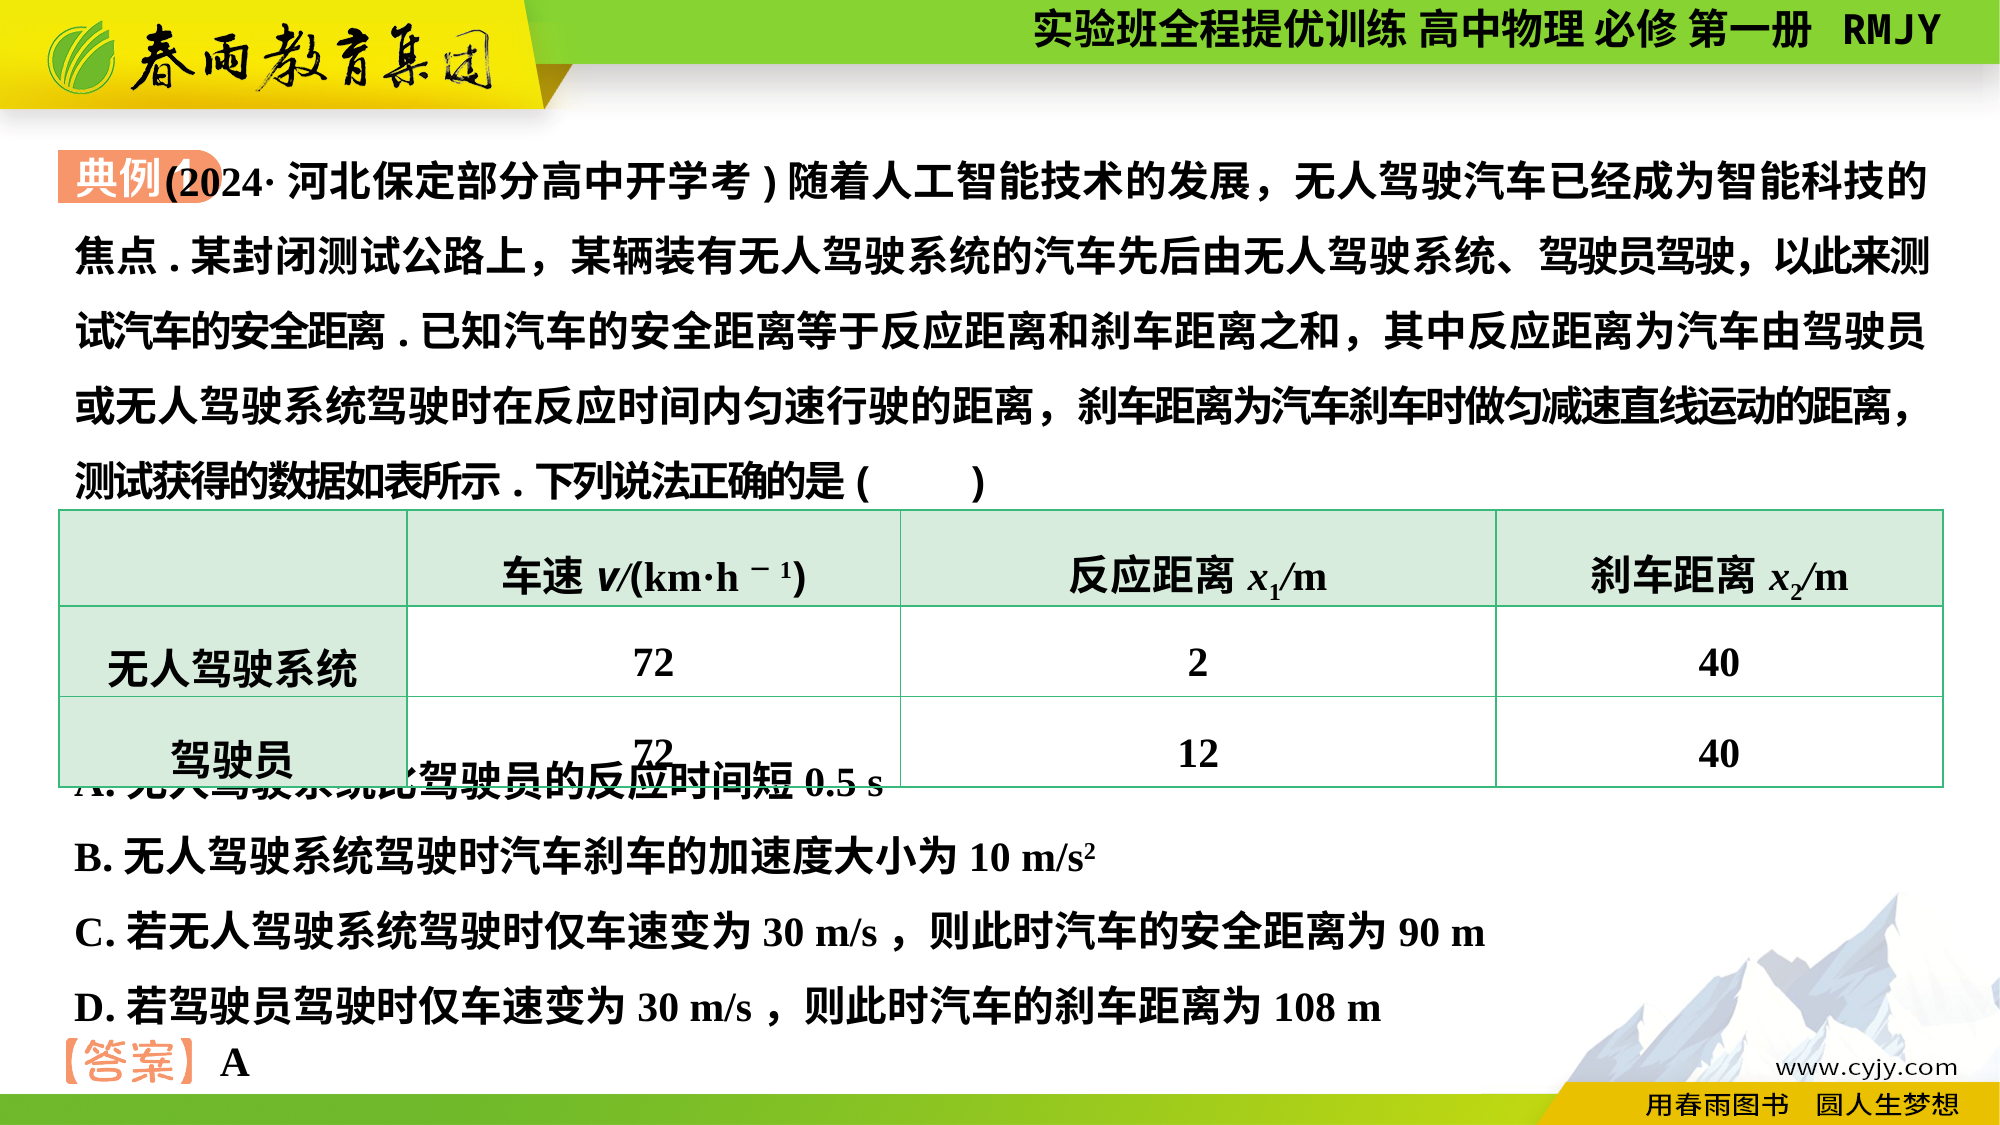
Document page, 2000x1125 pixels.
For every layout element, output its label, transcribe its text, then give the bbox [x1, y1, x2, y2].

table_cell 40 [1497, 697, 1942, 786]
table_header [60, 511, 406, 605]
table_cell 无人驾驶系统 [60, 607, 406, 696]
table_cell 72 [408, 697, 900, 786]
table_cell 72 [408, 607, 900, 696]
table_cell 12 [901, 697, 1495, 786]
table_cell 40 [1497, 607, 1942, 696]
table_header 反应距离x1/m [901, 511, 1495, 605]
text_box A [205, 1027, 266, 1092]
list (2024·河北保定部分高中开学考)随着人工智能技术的发展，无人驾驶汽车已经成为智能科技的焦点.某封闭测试公路上，某辆装有无人驾驶系统的汽车先后由无人驾驶系统、驾驶员驾驶，以此来测试汽车的安全距离.已知汽车的安全距离等于反应距离和刹车距离之和，其中反应距离为汽车由驾驶员或无人驾驶系统驾驶时在反应时间内匀速行驶的距离，刹车距离为汽车刹车时做匀减速直线运动的距离，测试获得的数据如表所示.下列说法正确的是( ) A.无人驾驶系统比驾驶员的反应时间短0.5 s B.无人驾驶系统驾驶时汽车刹车的加速度大小为10 m/s2 C.若无人驾驶系统驾驶时仅车速变为30 m/s，则此时汽车的安全距离为90 m D.若驾驶员驾驶时仅车速变为30 m/s，则此时汽车的刹车距离为108 m [59, 788, 1944, 1047]
list (2024·河北保定部分高中开学考)随着人工智能技术的发展，无人驾驶汽车已经成为智能科技的焦点.某封闭测试公路上，某辆装有无人驾驶系统的汽车先后由无人驾驶系统、驾驶员驾驶，以此来测试汽车的安全距离.已知汽车的安全距离等于反应距离和刹车距离之和，其中反应距离为汽车由驾驶员或无人驾驶系统驾驶时在反应时间内匀速行驶的距离，刹车距离为汽车刹车时做匀减速直线运动的距离，测试获得的数据如表所示.下列说法正确的是( ) A.无人驾驶系统比驾驶员的反应时间短0.5 s B.无人驾驶系统驾驶时汽车刹车的加速度大小为10 m/s2 C.若无人驾驶系统驾驶时仅车速变为30 m/s，则此时汽车的安全距离为90 m D.若驾驶员驾驶时仅车速变为30 m/s，则此时汽车的刹车距离为108 m [59, 122, 1944, 509]
table_cell 2 [901, 607, 1495, 696]
table_header 刹车距离x2/m [1497, 511, 1942, 605]
picture [0, 0, 2000, 1125]
table_header 车速v/(km·h－1) [408, 511, 900, 605]
table_cell 驾驶员 [60, 697, 406, 786]
